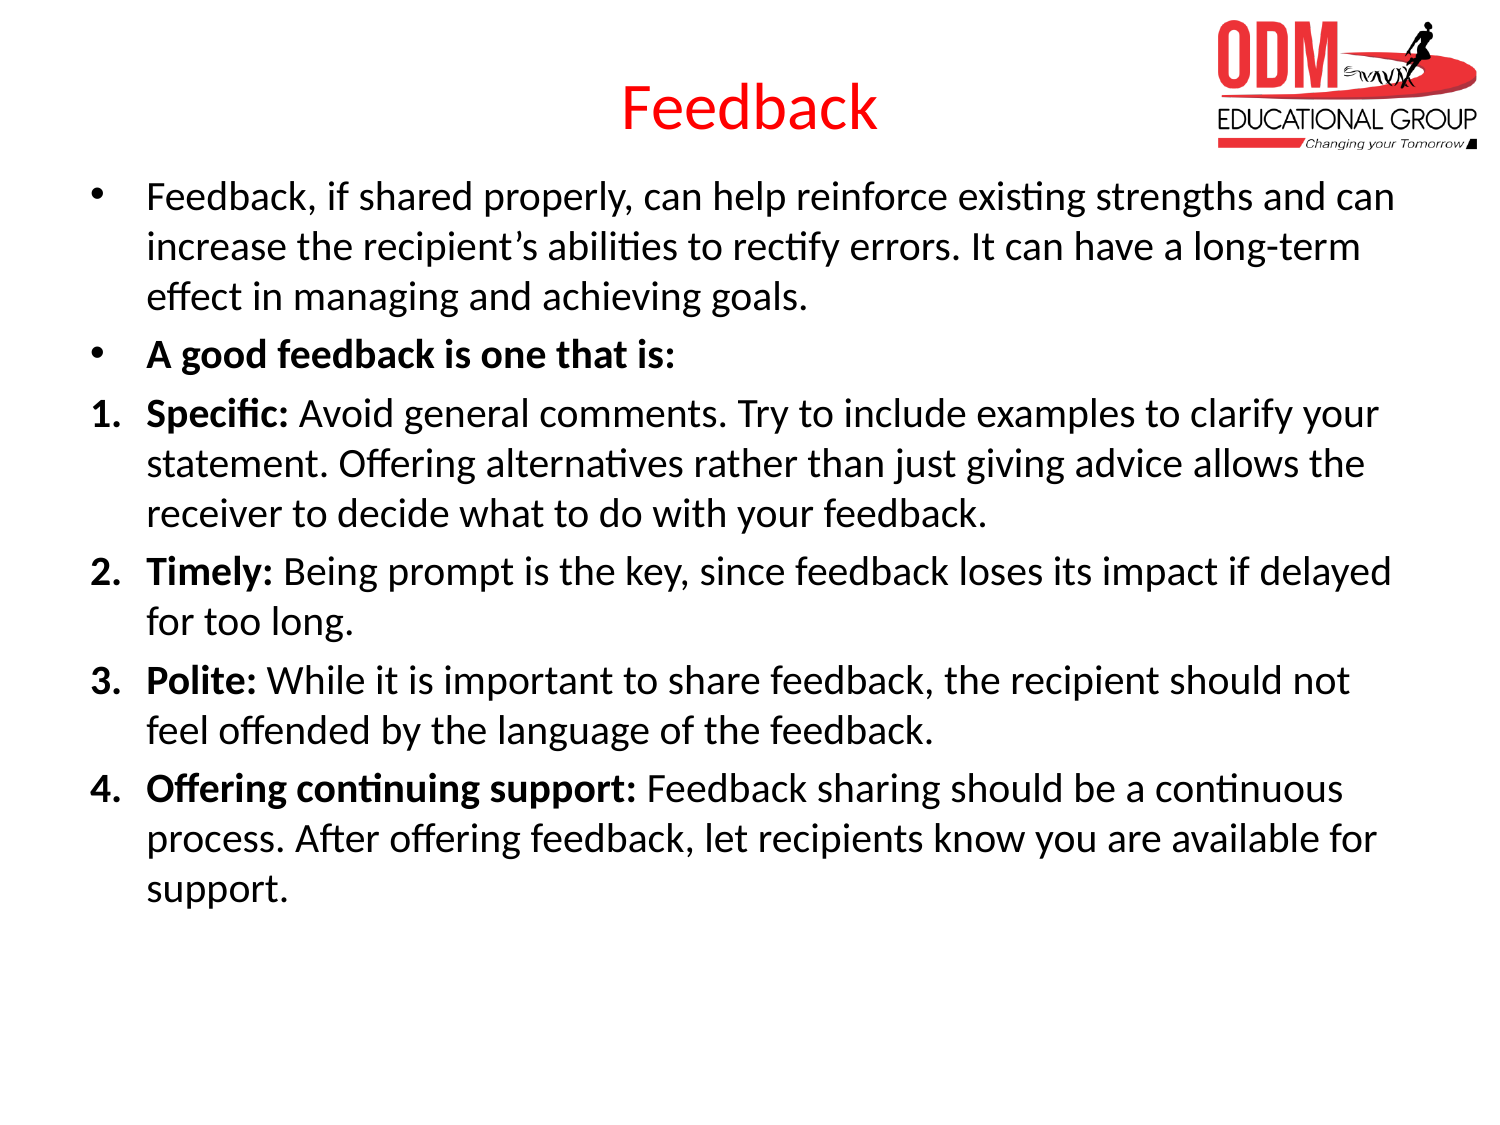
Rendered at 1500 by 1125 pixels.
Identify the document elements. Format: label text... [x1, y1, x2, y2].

picture [1217, 20, 1478, 150]
title Feedback [75, 45, 1425, 160]
list Feedback, if shared properly, can help reinforce existing strengths and can increase the recipient’s abilities to rectify errors. It can have a long-term effect in managing and achieving goals. A good feedback is one that is: Specific: Avoid general comments. Try to include examples to clarify your statement. Offering alternatives rather than just giving advice allows the receiver to decide what to do with your feedback. Timely: Being prompt is the key, since feedback loses its impact if delayed for too long. Polite: While it is important to share feedback, the recipient should not feel offended by the language of the feedback. Offering continuing support: Feedback sharing should be a continuous process. After offering feedback, let recipients know you are available for support. [75, 160, 1425, 1005]
